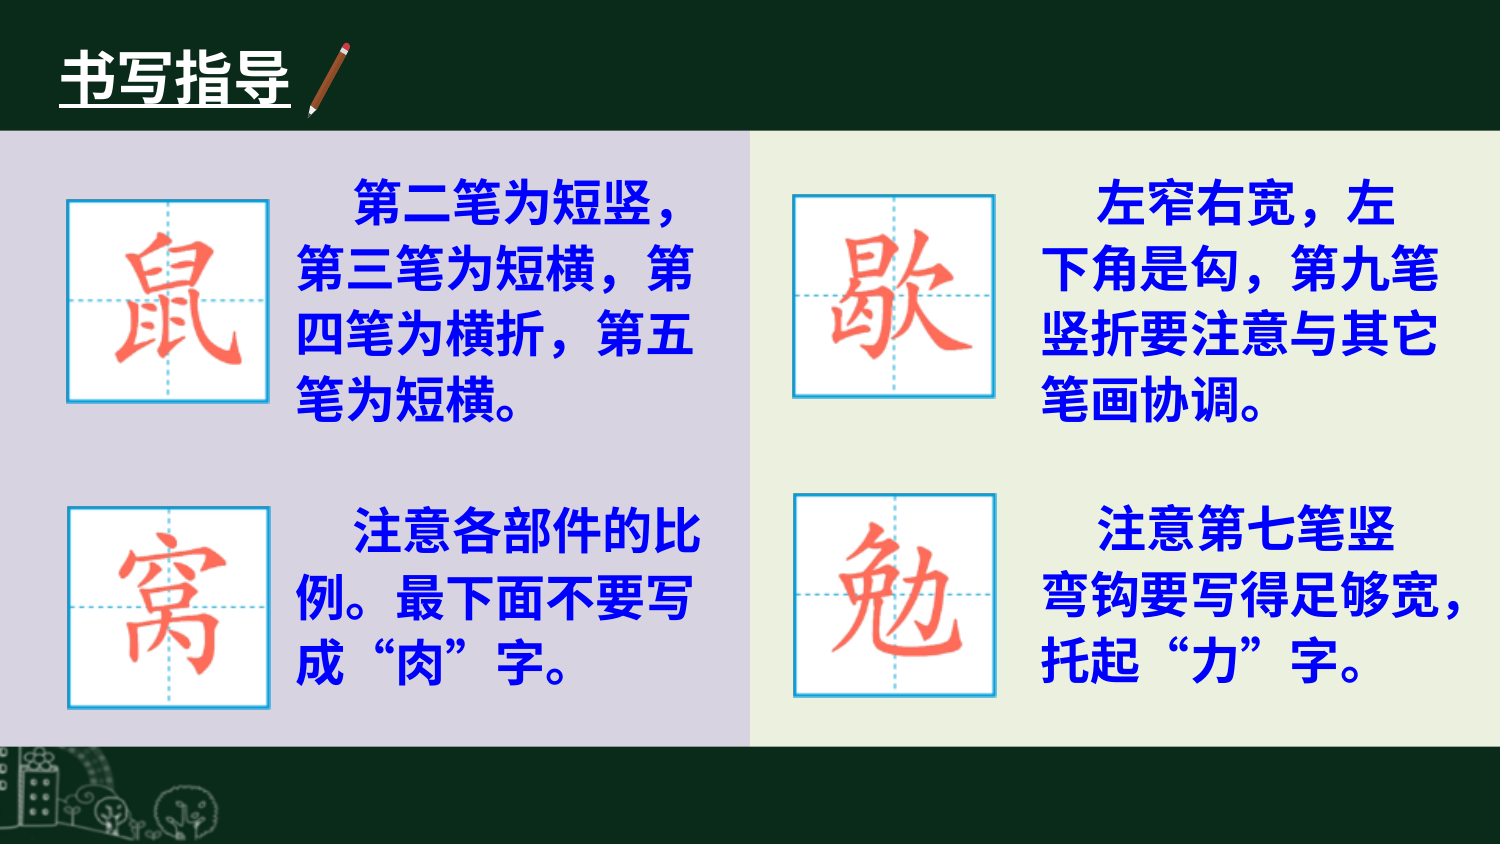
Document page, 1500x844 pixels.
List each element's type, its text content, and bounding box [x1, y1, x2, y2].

picture [0, 749, 1500, 844]
picture [66, 504, 271, 711]
picture [0, 0, 1500, 129]
picture [792, 491, 998, 698]
text_box [0, 129, 748, 749]
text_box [43, 33, 414, 120]
text_box 注意各部件的比例。最下面不要写成“肉”字。 [280, 486, 718, 700]
text_box 第二笔为短竖，第三笔为短横，第四笔为横折，第五笔为短横。 [280, 157, 718, 437]
picture [791, 193, 996, 399]
text_box 注意第七笔竖弯钩要写得足够宽，托起“力”字。 [1025, 484, 1461, 697]
text_box [748, 129, 1500, 749]
picture [65, 197, 270, 405]
text_box 左窄右宽，左下角是匃，第九笔竖折要注意与其它笔画协调。 [1025, 157, 1461, 437]
